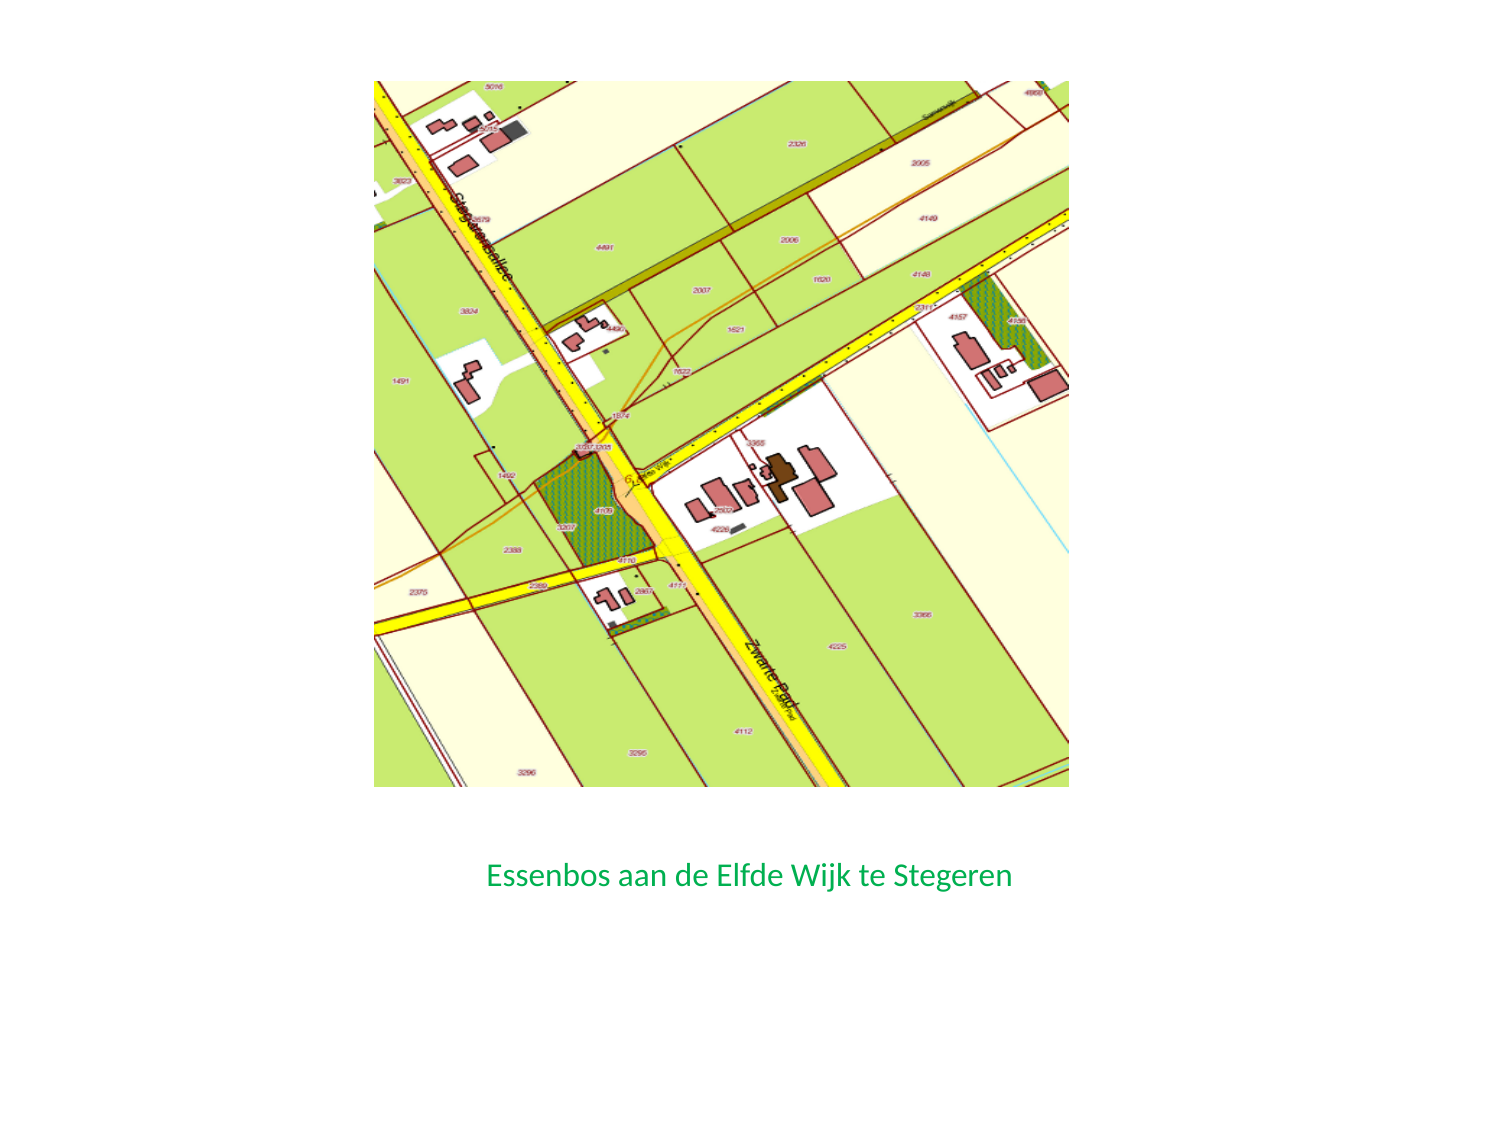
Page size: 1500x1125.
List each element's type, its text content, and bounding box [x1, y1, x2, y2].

picture [373, 81, 1070, 788]
subtitle Essenbos aan de Elfde Wijk te Stegeren [225, 54, 1275, 925]
